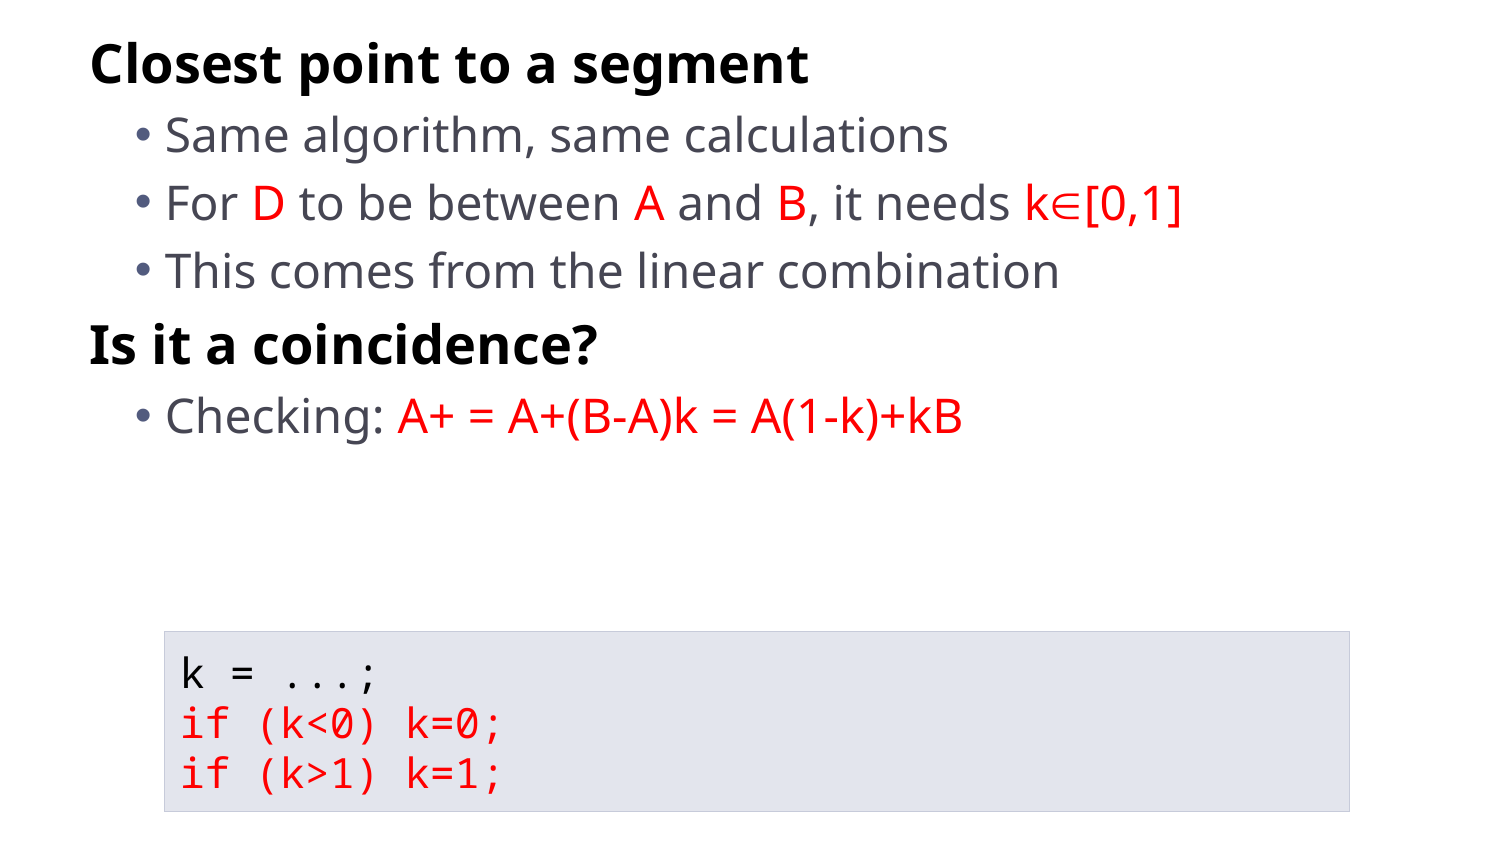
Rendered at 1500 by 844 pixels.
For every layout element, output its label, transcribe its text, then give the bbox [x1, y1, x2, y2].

text_box k = ...; if (k<0) k=0; if (k>1) k=1; [164, 631, 1350, 812]
